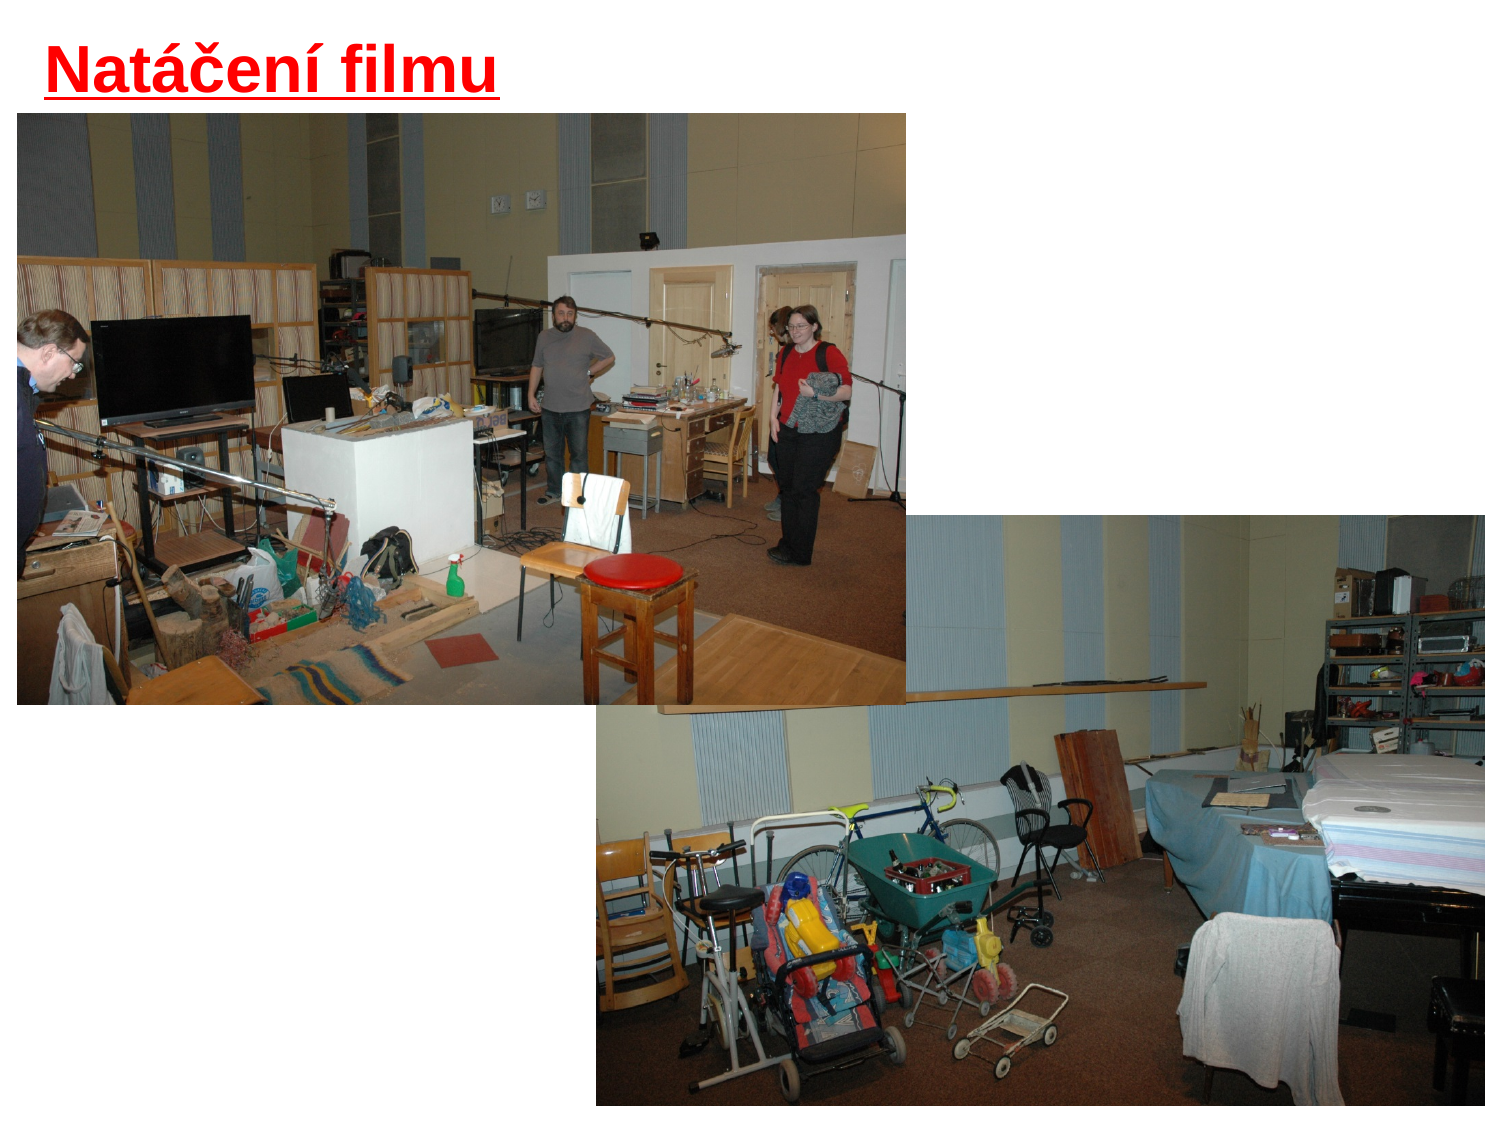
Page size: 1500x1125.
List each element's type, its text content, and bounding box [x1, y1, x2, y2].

picture [17, 113, 1485, 1106]
text_box Natáčení filmu [29, 18, 1471, 114]
